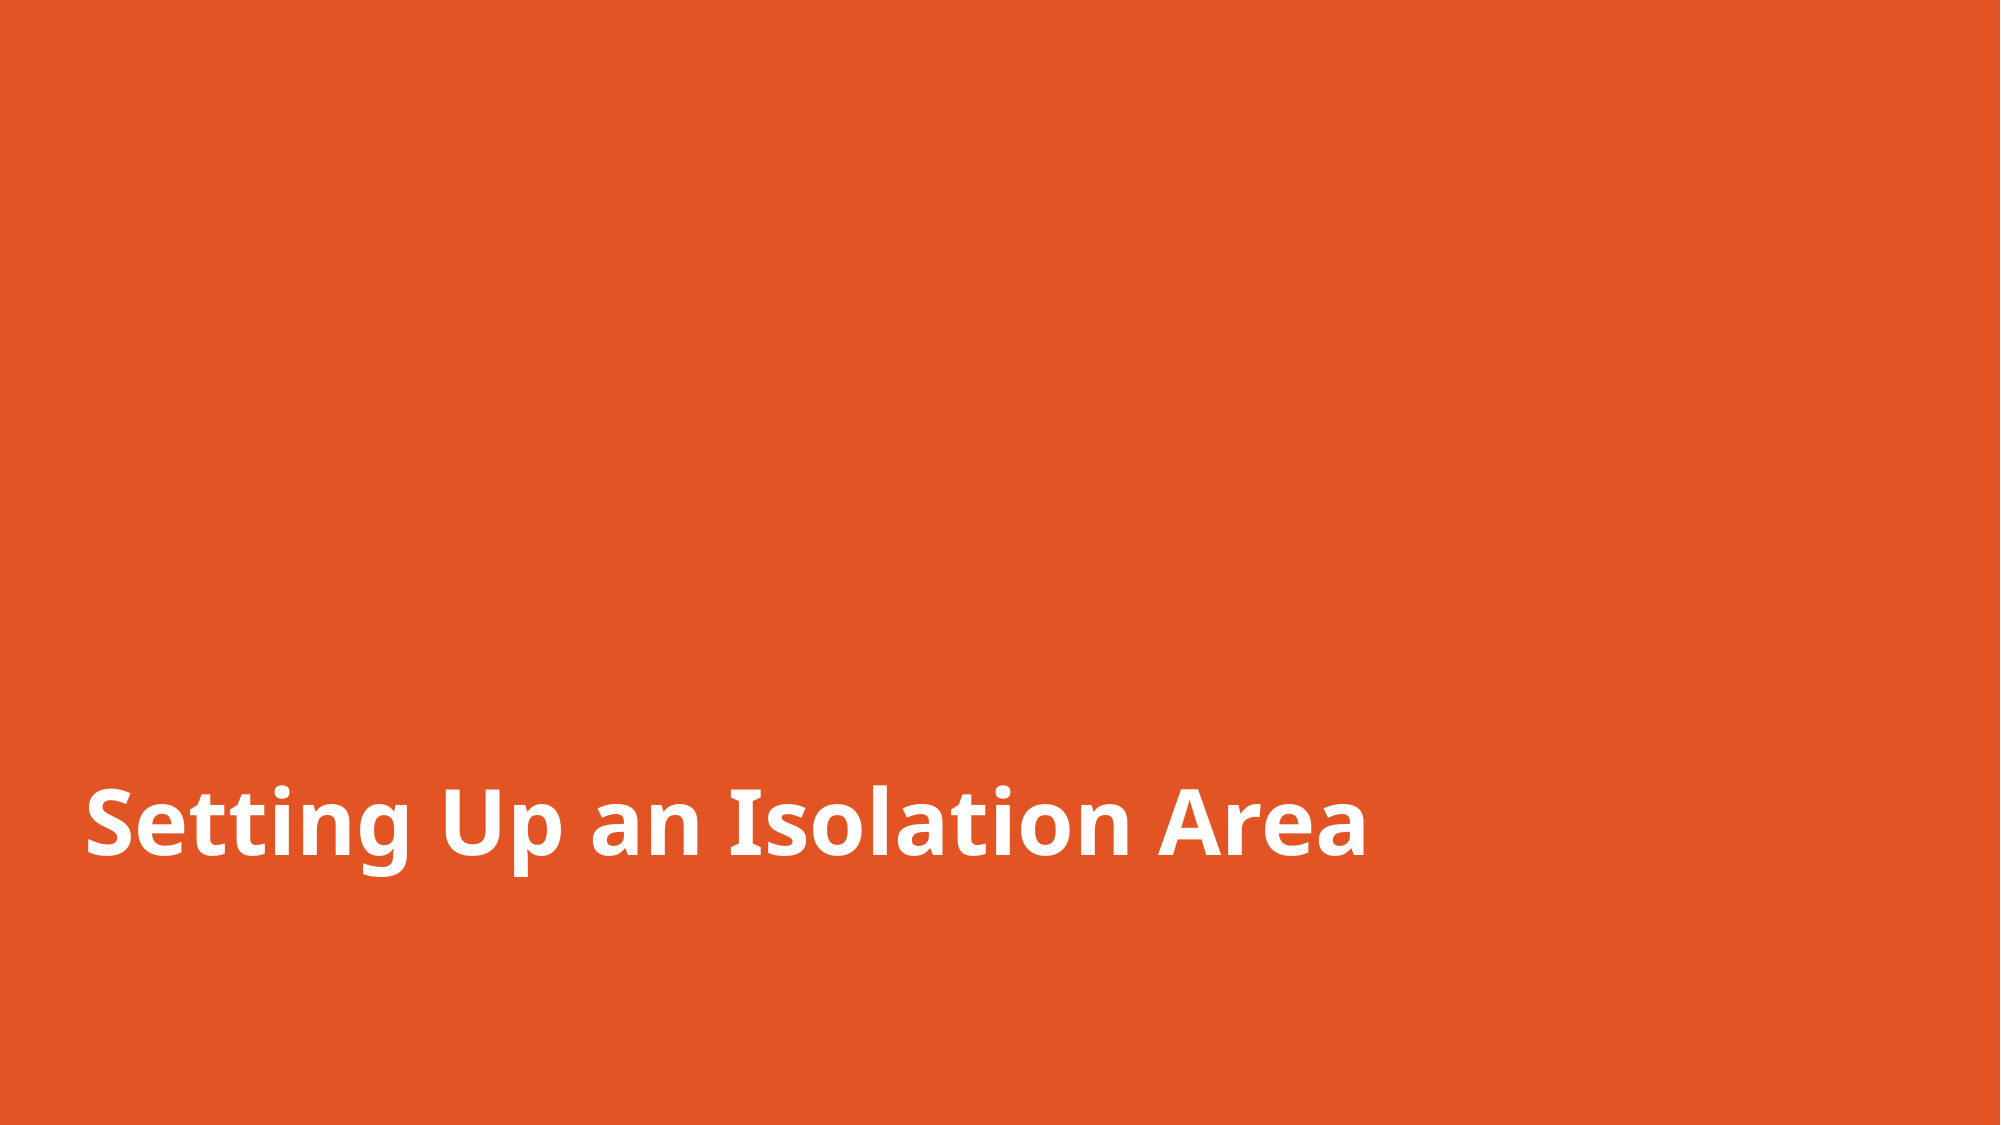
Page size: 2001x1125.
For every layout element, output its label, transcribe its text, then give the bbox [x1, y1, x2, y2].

title Setting Up an Isolation Area [69, 735, 1884, 882]
